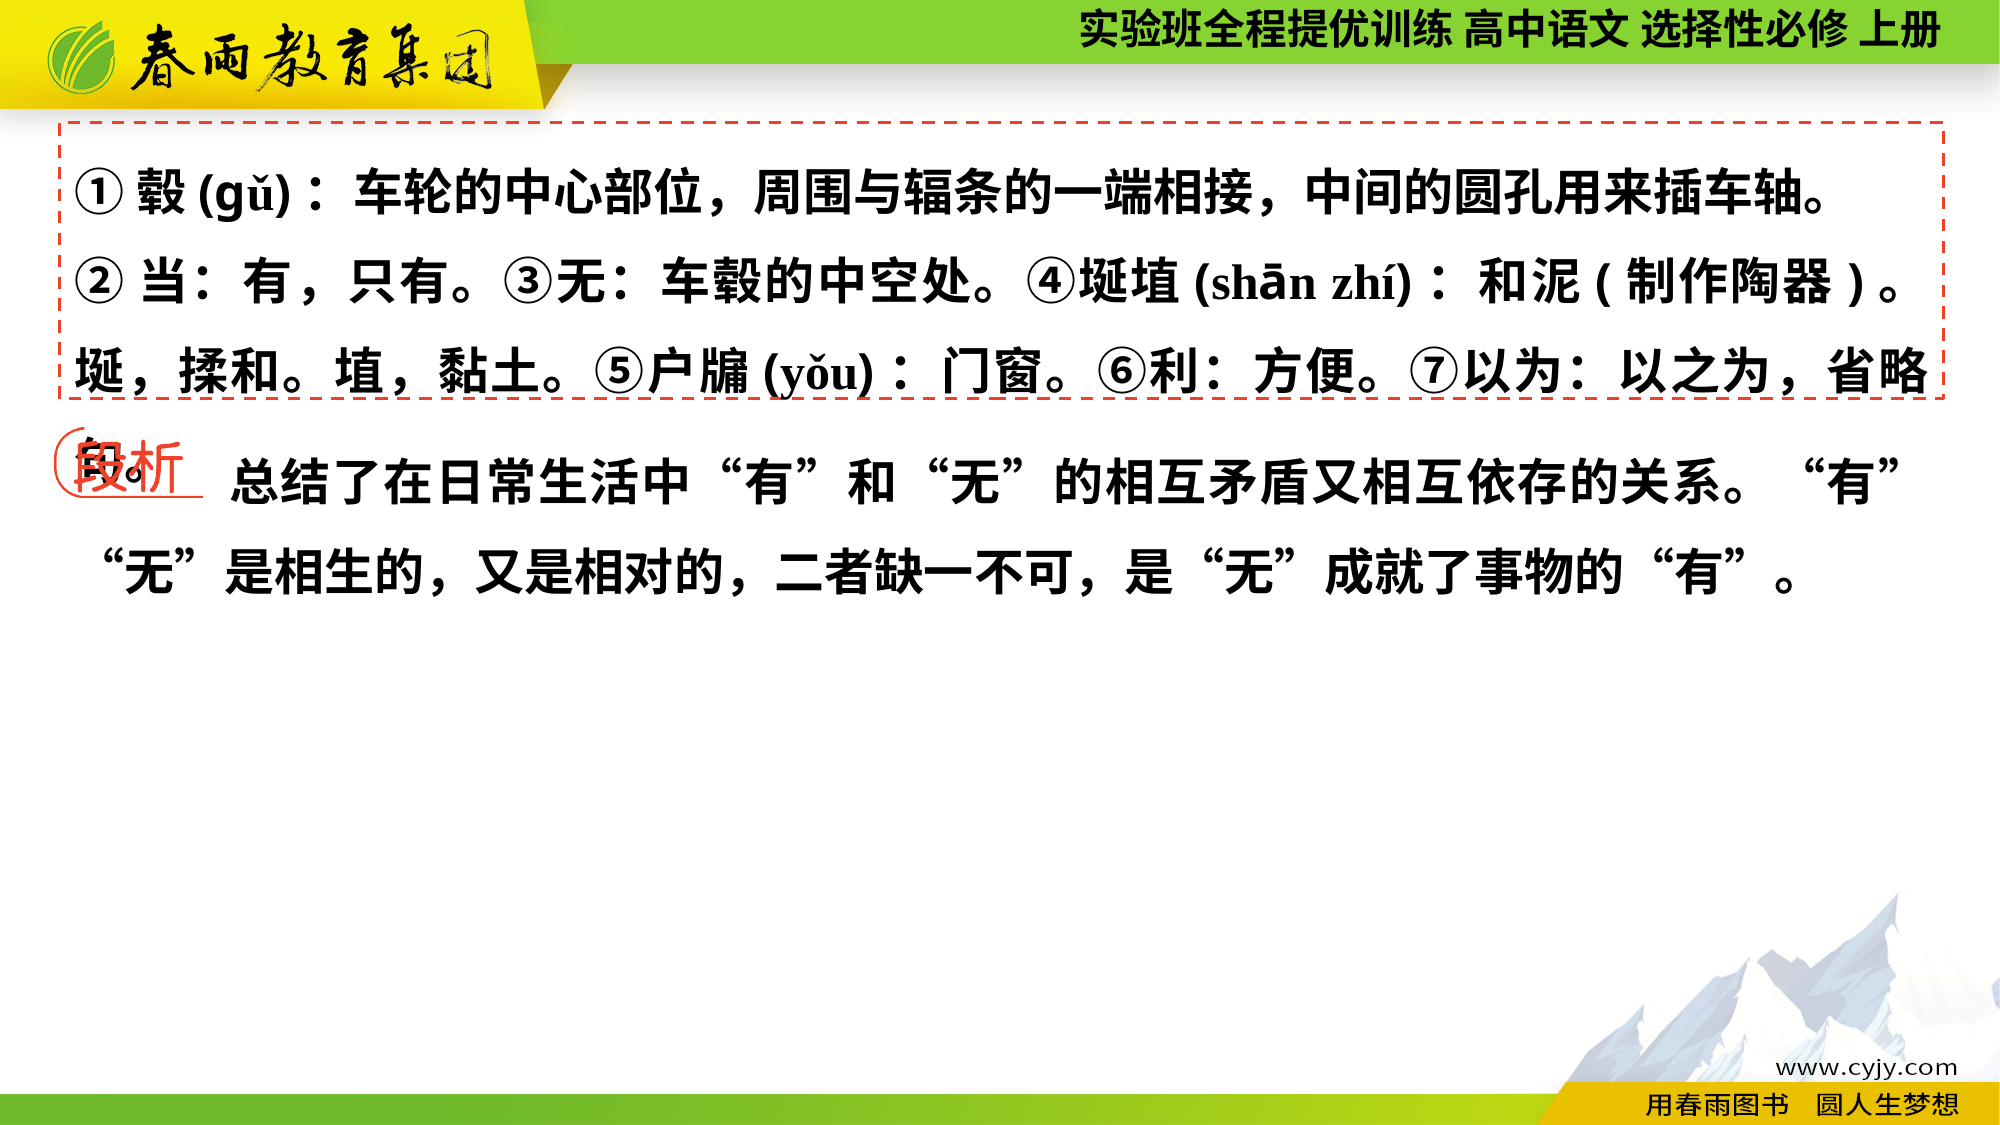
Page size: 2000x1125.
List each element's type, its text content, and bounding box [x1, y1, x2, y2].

text_box 总结了在日常生活中“有”和“无”的相互矛盾又相互依存的关系。“有” “无”是相生的，又是相对的，二者缺一不可，是“无”成就了事物的“有”。 [59, 412, 1944, 608]
list ①毂(ɡǔ)：车轮的中心部位，周围与辐条的一端相接，中间的圆孔用来插车轴。 ②当：有，只有。③无：车毂的中空处。④埏埴(shān zhí)：和泥(制作陶器)。埏，揉和。埴，黏土。⑤户牖(yǒu)：门窗。⑥利：方便。⑦以为：以之为，省略句。 [59, 122, 1944, 399]
picture [0, 0, 2000, 1125]
